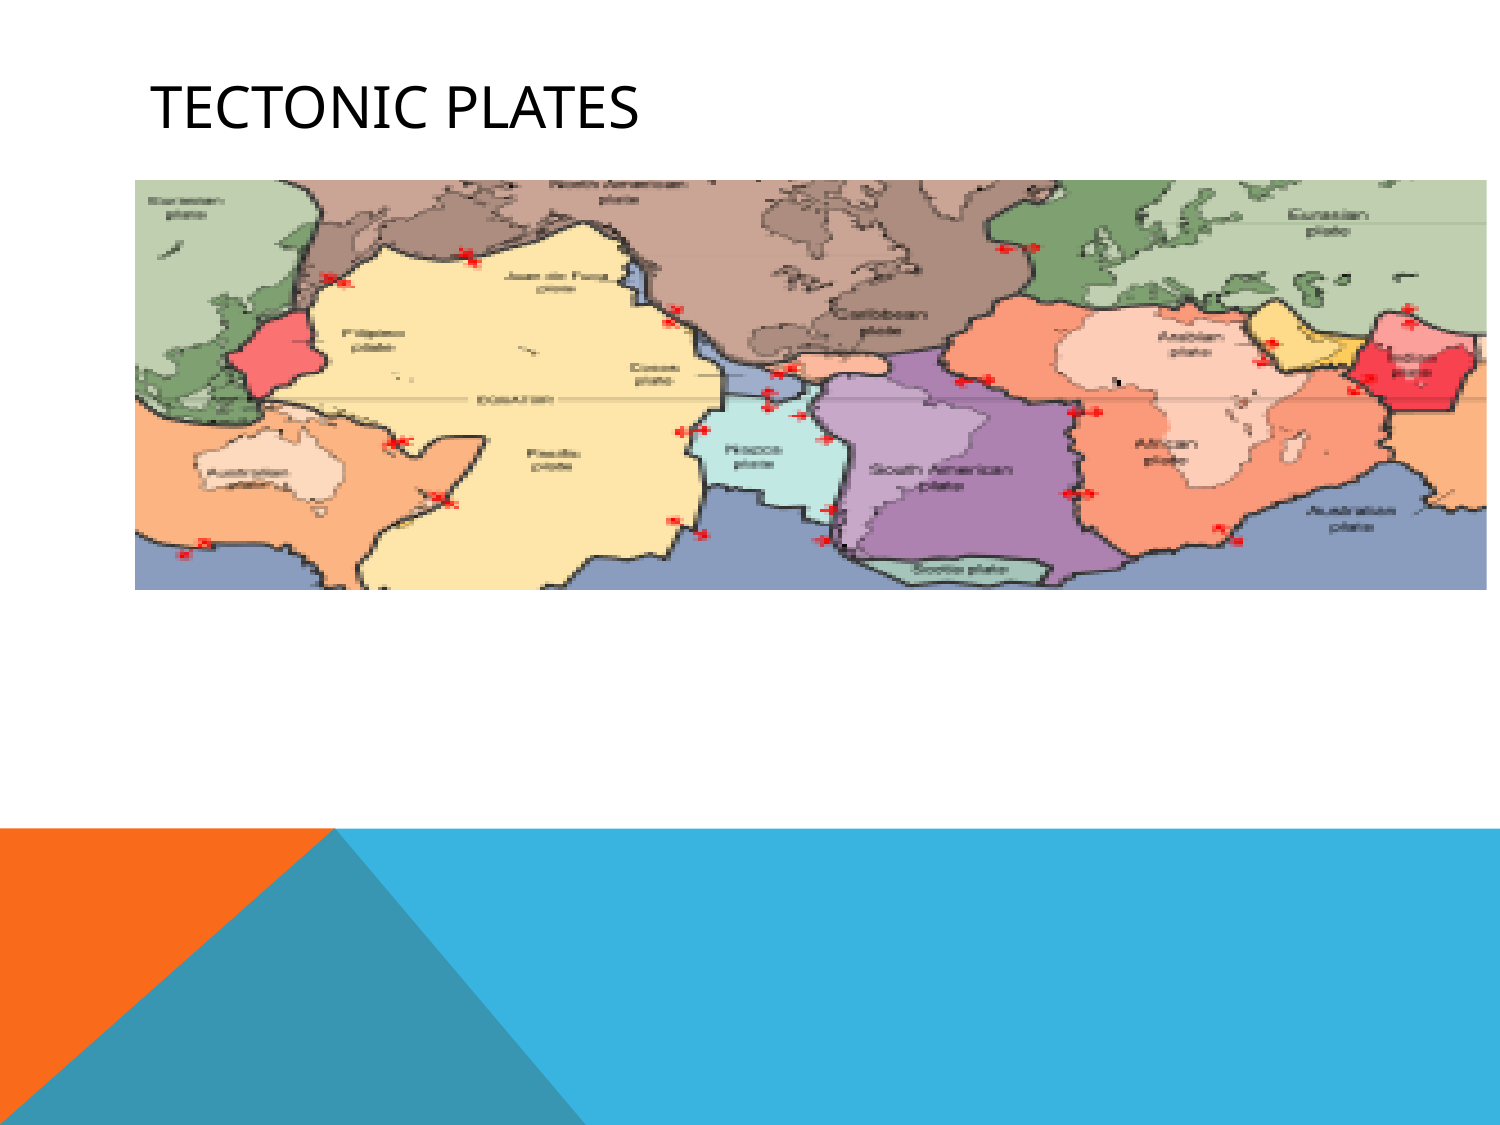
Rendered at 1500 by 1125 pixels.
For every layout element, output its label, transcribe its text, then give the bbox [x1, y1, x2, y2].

title Tectonic plates [135, 60, 1369, 150]
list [134, 180, 1487, 591]
